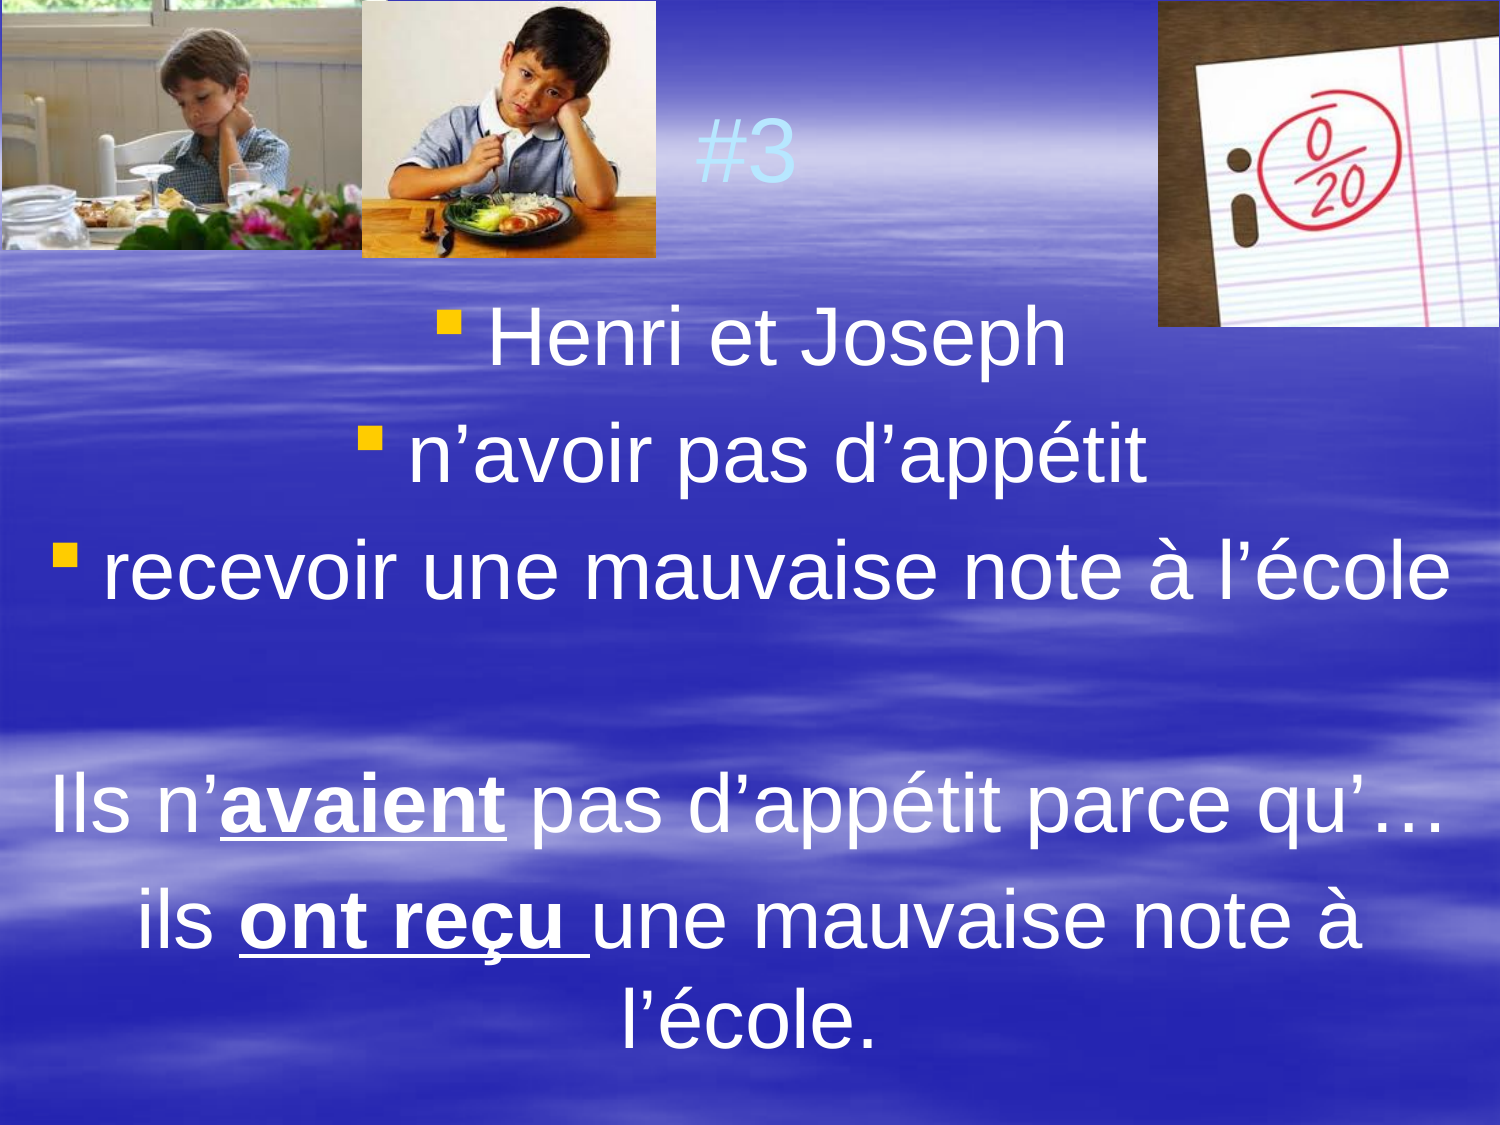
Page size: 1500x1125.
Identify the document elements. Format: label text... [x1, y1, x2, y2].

picture [2, 0, 656, 259]
list Henri et Joseph n’avoir pas d’appétit recevoir une mauvaise note à l’école Ils n’avaient pas d’appétit parce qu’… ils ont reçu une mauvaise note à l’école. [0, 275, 1500, 1001]
title #3 [660, 37, 1153, 255]
picture [1158, 1, 1499, 327]
